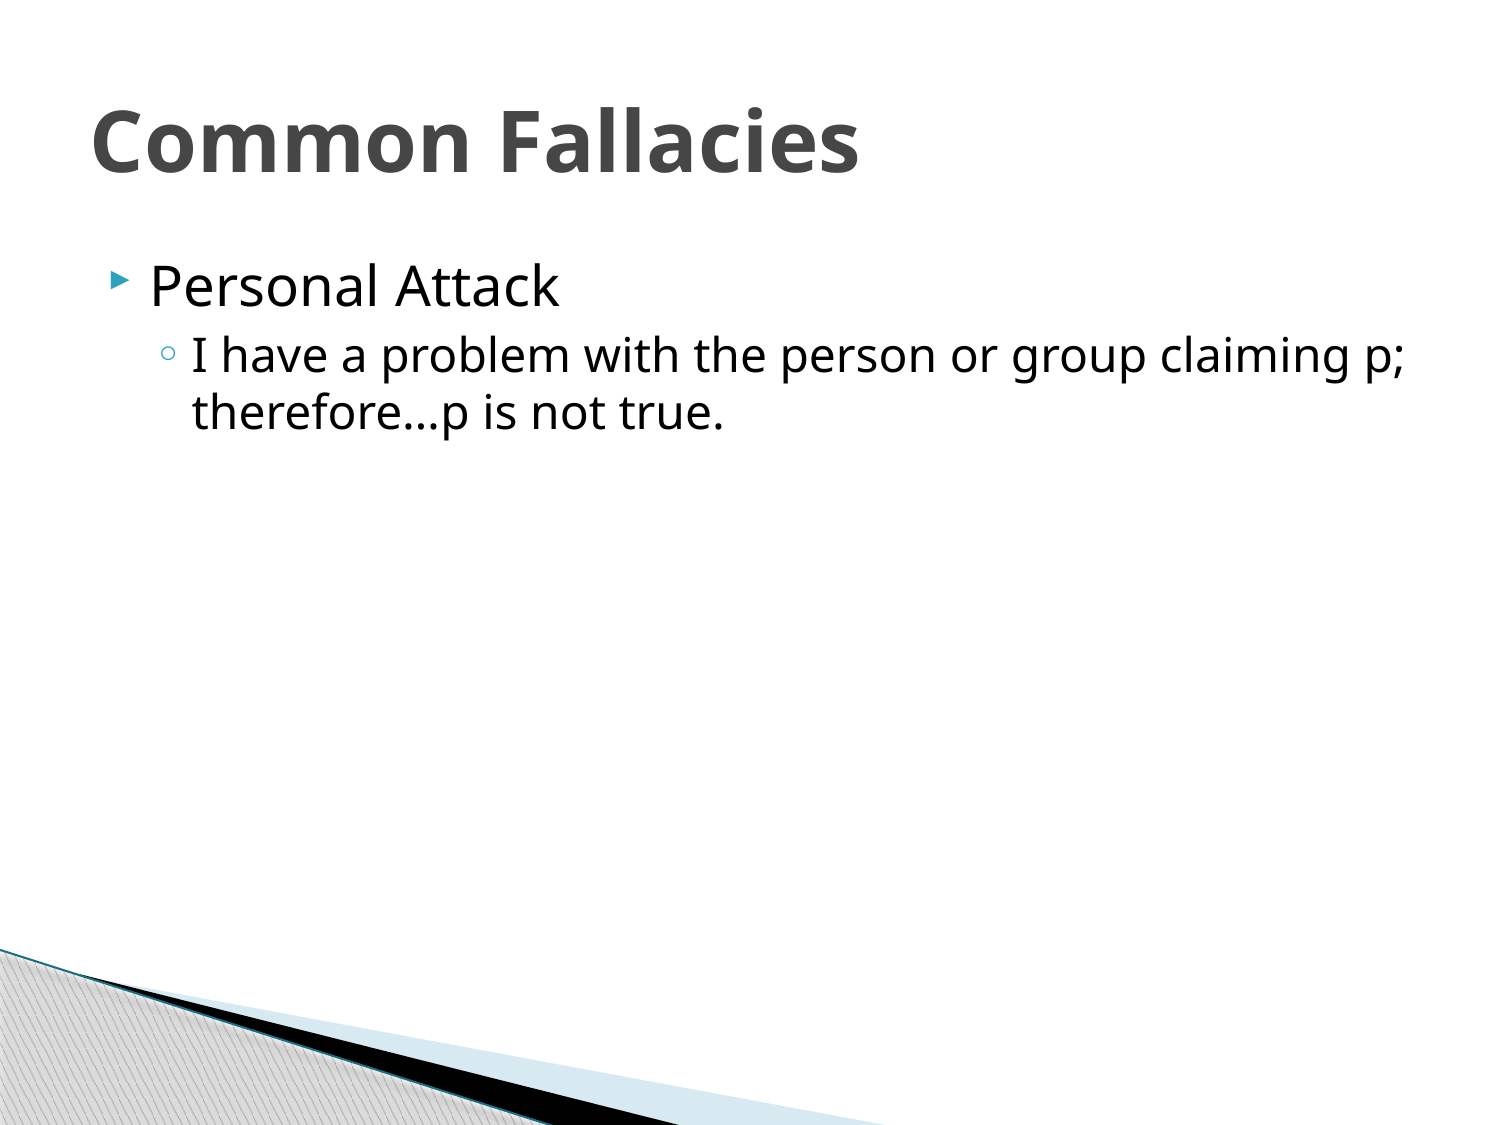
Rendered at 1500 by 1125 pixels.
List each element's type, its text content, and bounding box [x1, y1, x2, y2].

list Personal Attack I have a problem with the person or group claiming p; therefore…p is not true. [75, 243, 1425, 986]
title Common Fallacies [75, 45, 1425, 233]
